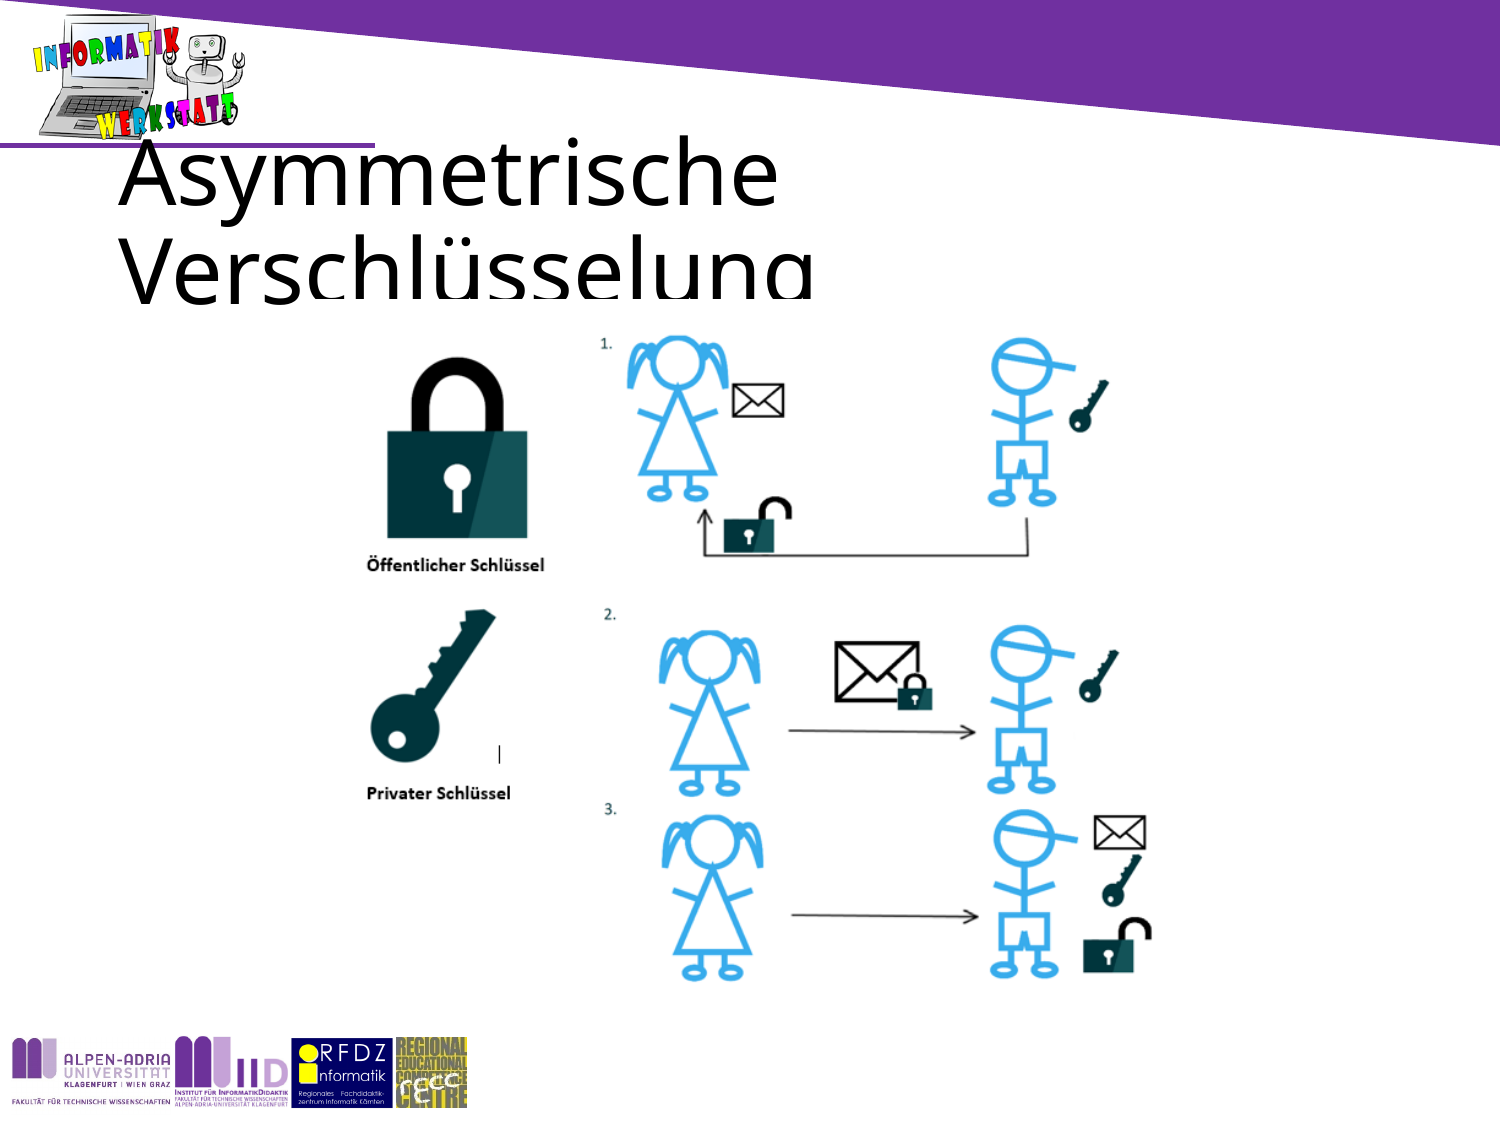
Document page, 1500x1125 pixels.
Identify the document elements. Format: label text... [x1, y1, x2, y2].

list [314, 299, 1186, 1014]
title Asymmetrische Verschlüsselung [103, 150, 1397, 300]
picture [11, 1037, 171, 1115]
picture [33, 14, 245, 140]
picture [174, 1034, 467, 1115]
